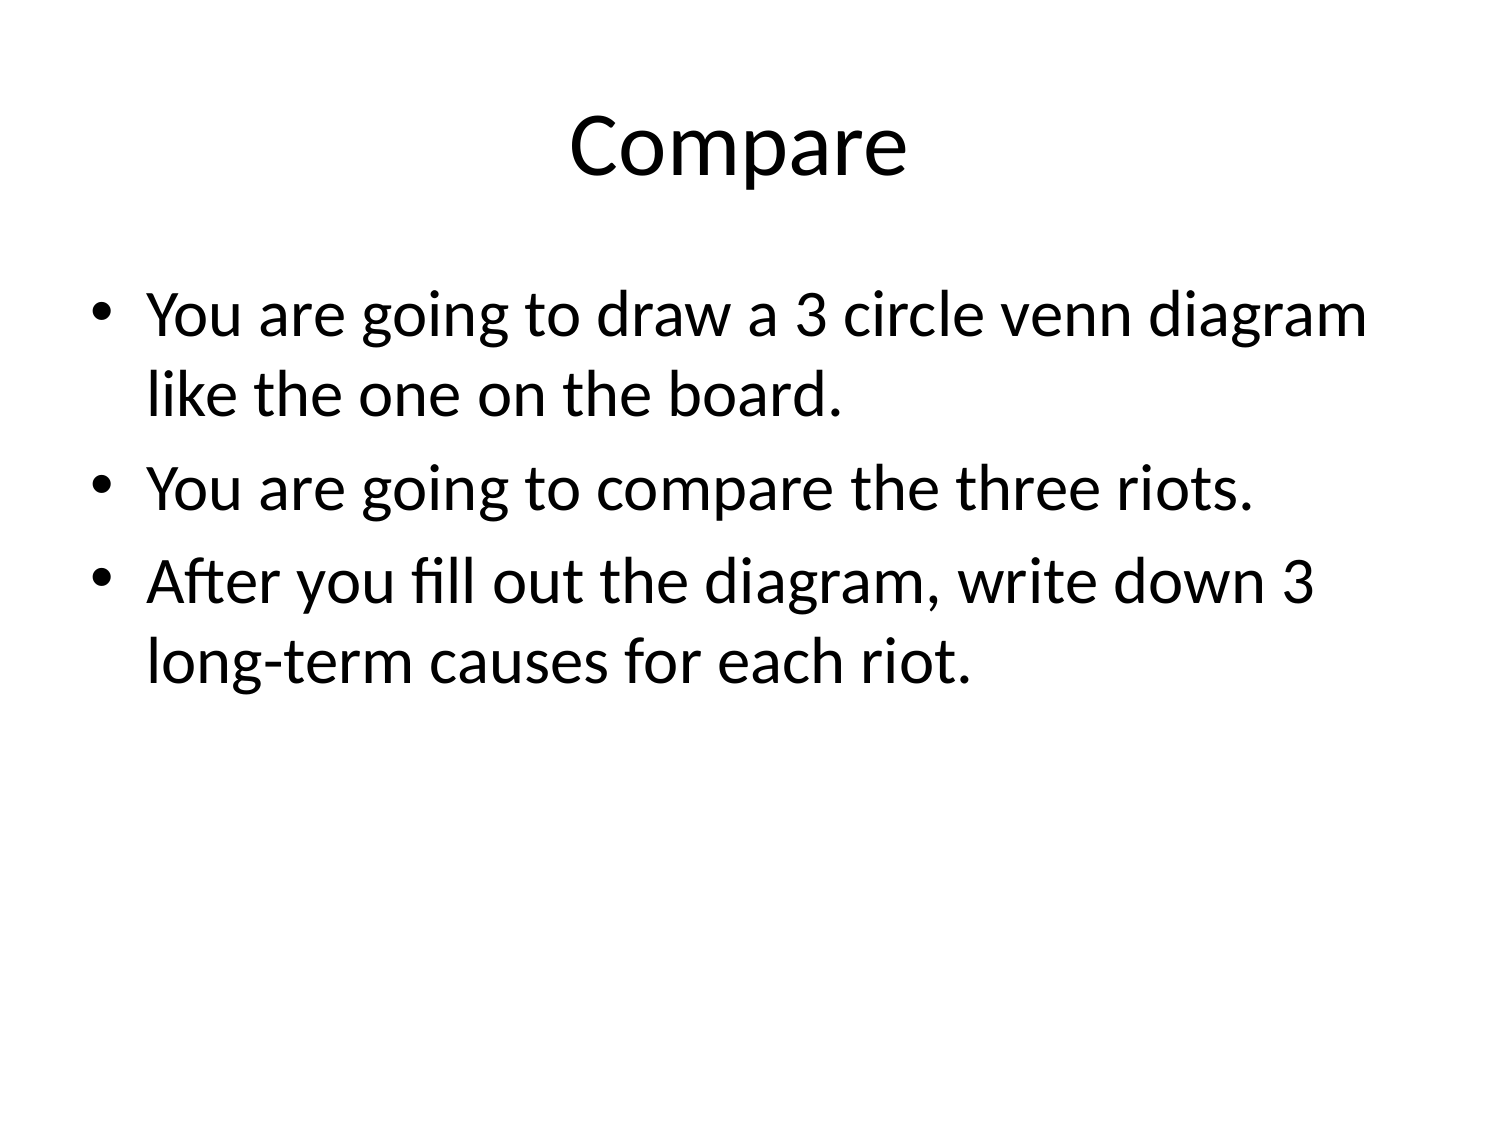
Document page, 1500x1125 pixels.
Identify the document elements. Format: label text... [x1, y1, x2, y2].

title Compare [75, 45, 1425, 233]
list You are going to draw a 3 circle venn diagram like the one on the board. You are going to compare the three riots. After you fill out the diagram, write down 3 long-term causes for each riot. [75, 262, 1425, 1005]
